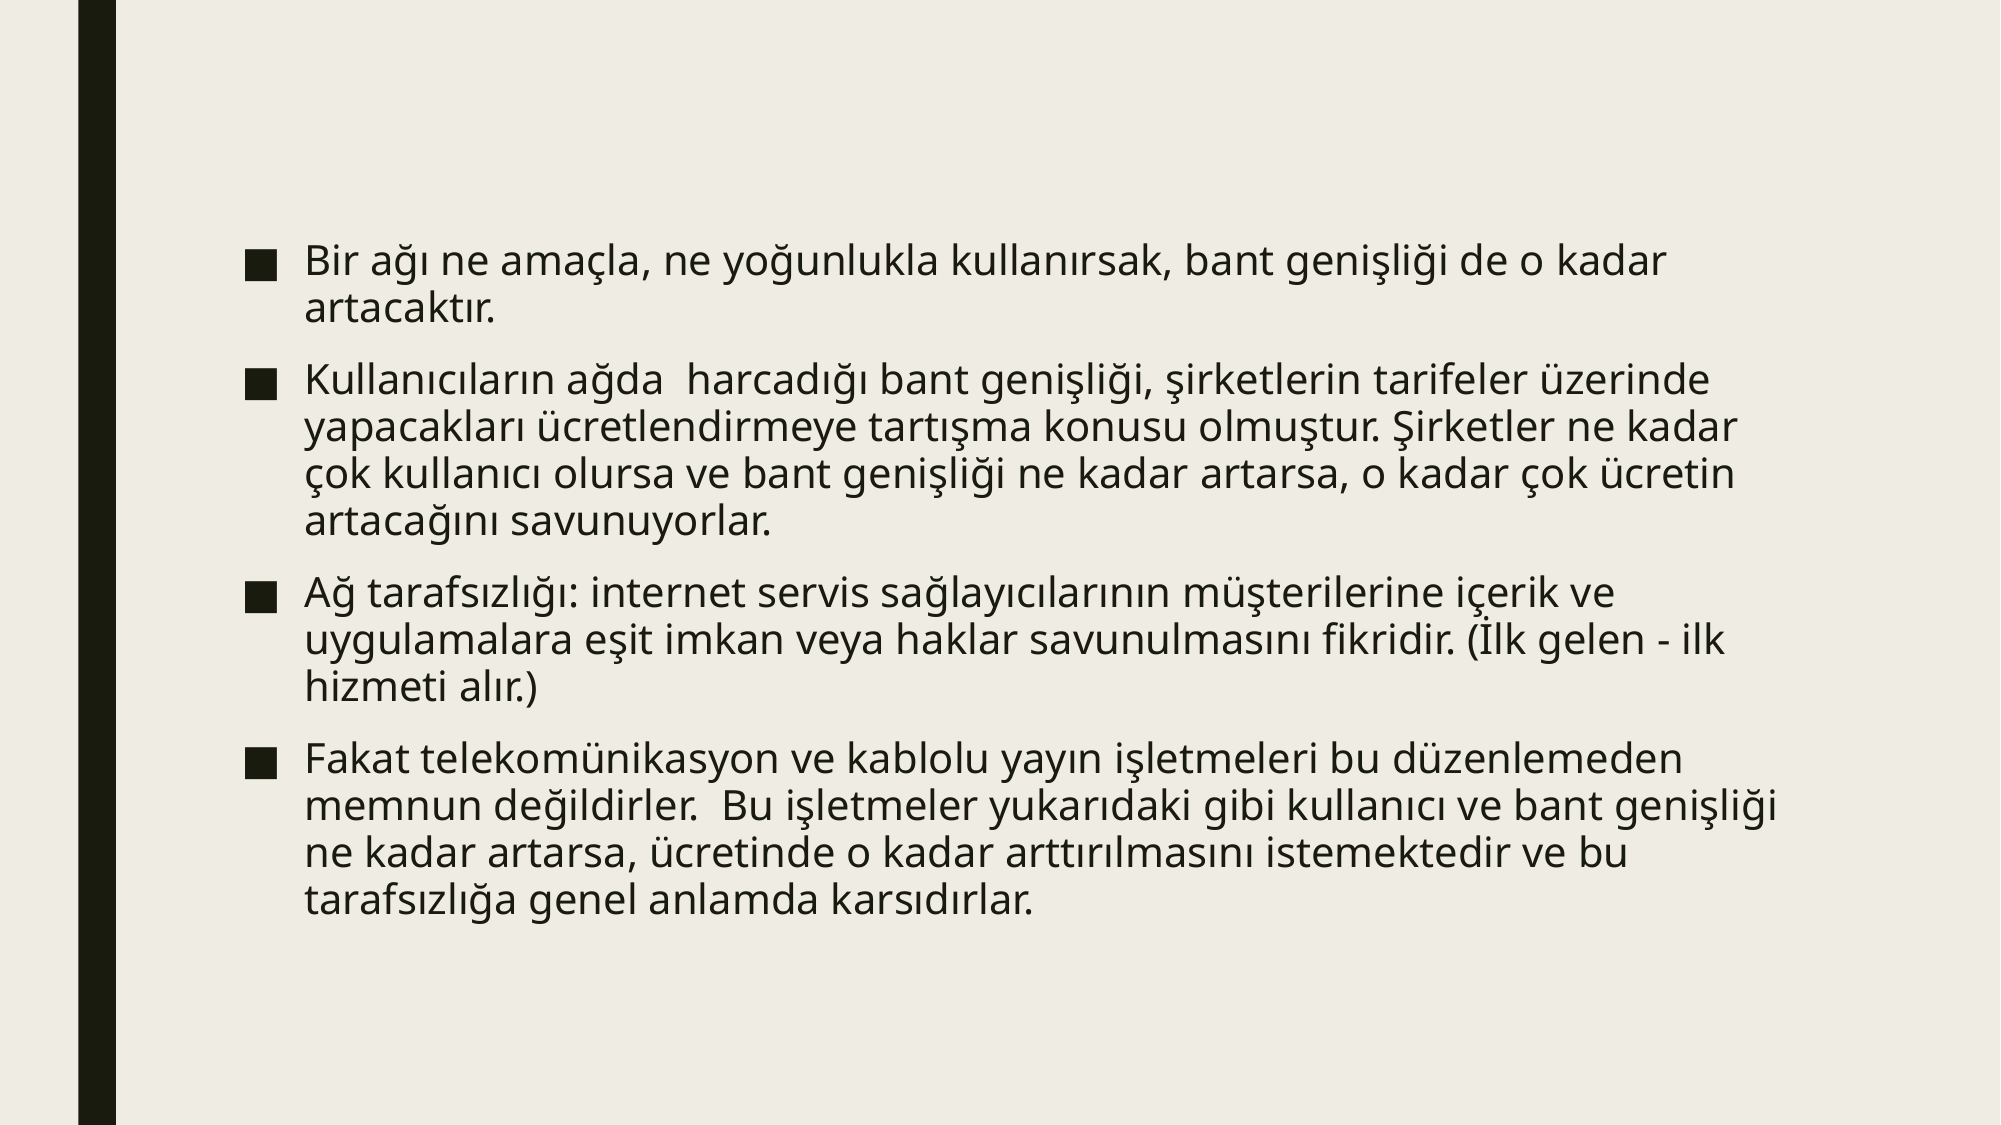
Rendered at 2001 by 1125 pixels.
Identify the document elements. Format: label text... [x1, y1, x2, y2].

list Bir ağı ne amaçla, ne yoğunlukla kullanırsak, bant genişliği de o kadar artacaktır. Kullanıcıların ağda harcadığı bant genişliği, şirketlerin tarifeler üzerinde yapacakları ücretlendirmeye tartışma konusu olmuştur. Şirketler ne kadar çok kullanıcı olursa ve bant genişliği ne kadar artarsa, o kadar çok ücretin artacağını savunuyorlar. Ağ tarafsızlığı: internet servis sağlayıcılarının müşterilerine içerik ve uygulamalara eşit imkan veya haklar savunulmasını fikridir. (İlk gelen - ilk hizmeti alır.) Fakat telekomünikasyon ve kablolu yayın işletmeleri bu düzenlemeden memnun değildirler. Bu işletmeler yukarıdaki gibi kullanıcı ve bant genişliği ne kadar artarsa, ücretinde o kadar arttırılmasını istemektedir ve bu tarafsızlığa genel anlamda karsıdırlar. [226, 230, 1802, 818]
